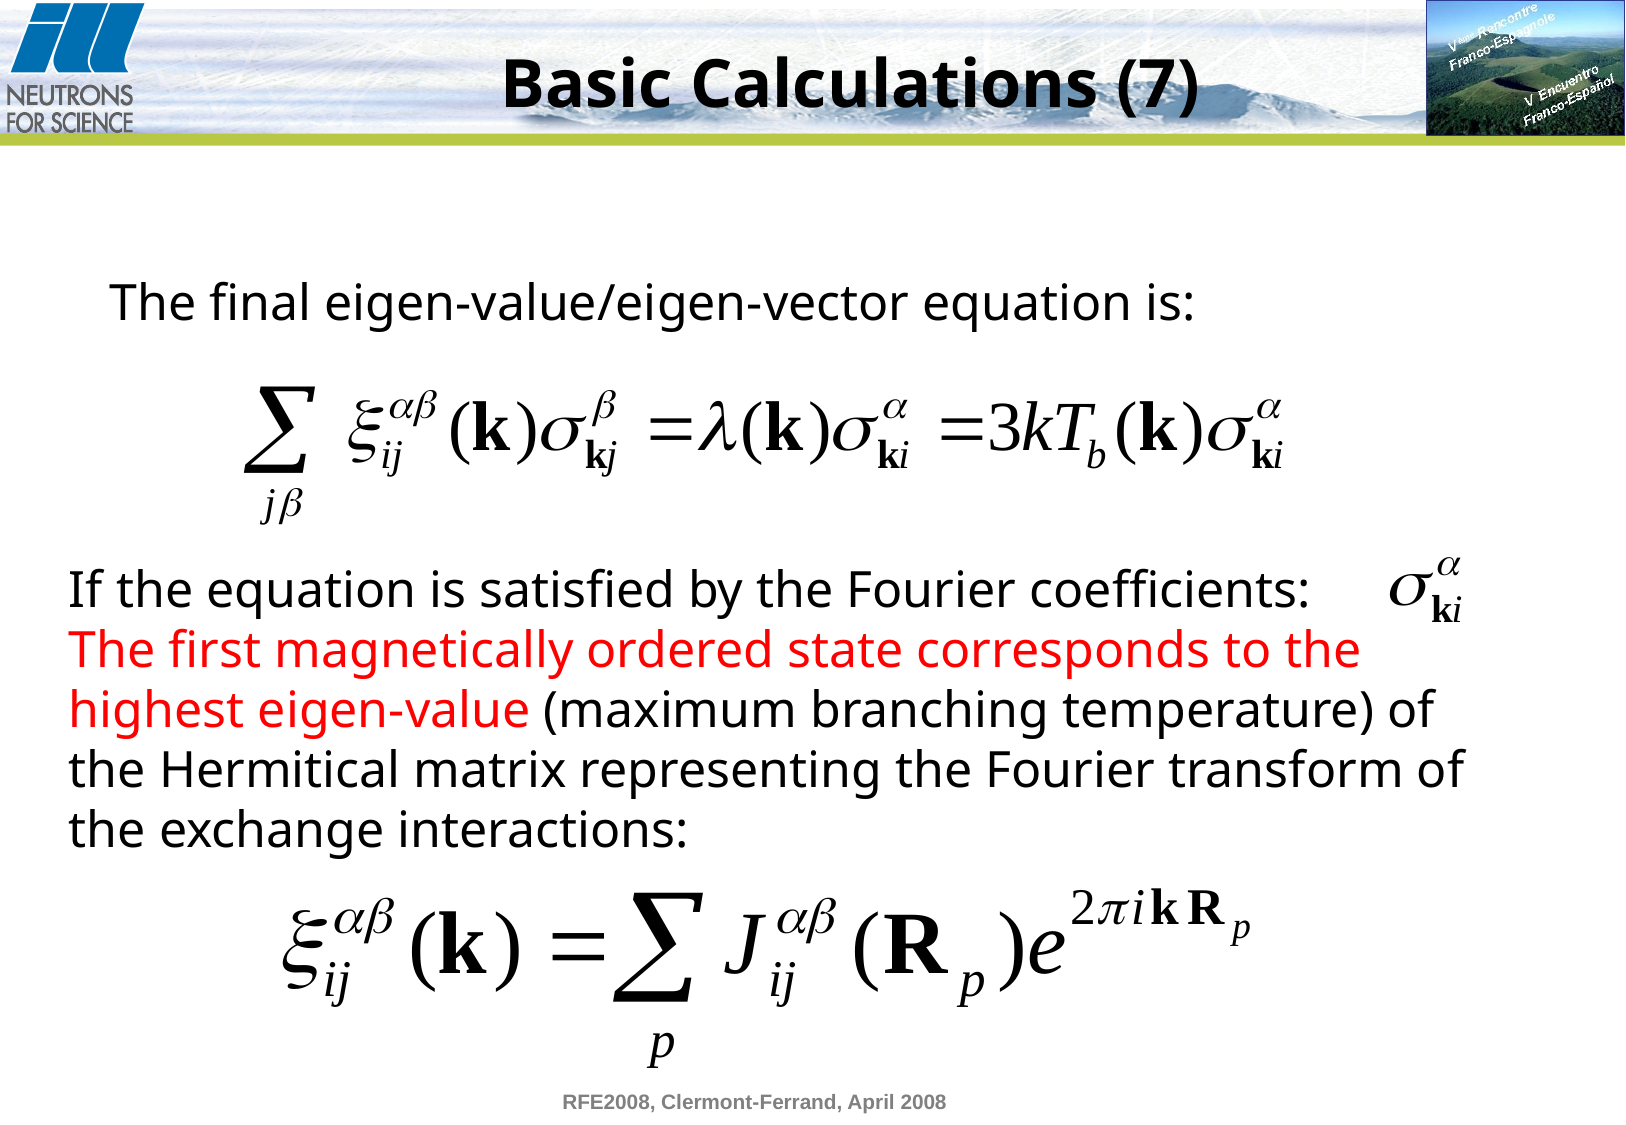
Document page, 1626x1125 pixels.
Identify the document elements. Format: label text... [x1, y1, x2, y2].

picture [1379, 531, 1475, 639]
title Basic Calculations (7) [162, 30, 1538, 131]
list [268, 869, 1286, 1085]
text_box If the equation is satisfied by the Fourier coefficients: The first magnetically ordered state corresponds to the highest eigen-value (maximum branching temperature) of the Hermitical matrix representing the Fourier transform of the exchange interactions: [54, 549, 1490, 866]
text_box The final eigen-value/eigen-vector equation is: [94, 262, 1395, 338]
picture [0, 0, 1625, 136]
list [233, 373, 1298, 539]
